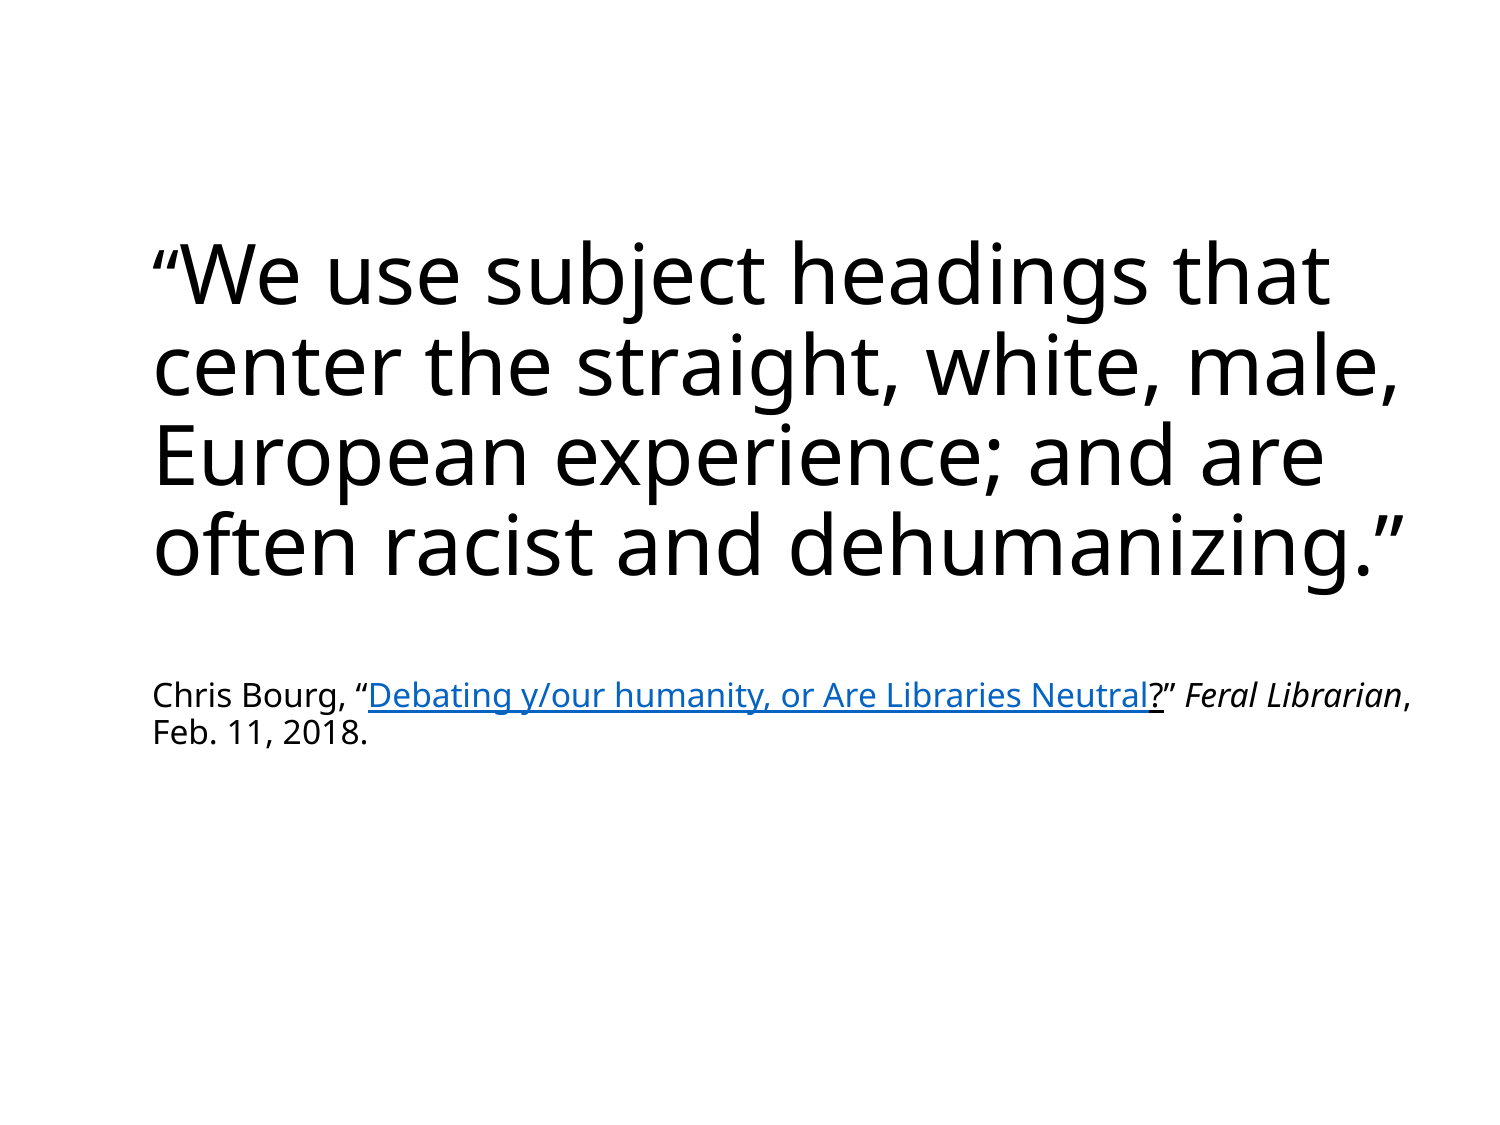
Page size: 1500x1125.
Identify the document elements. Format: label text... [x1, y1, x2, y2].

text_box “We use subject headings that center the straight, white, male, European experience; and are often racist and dehumanizing.” Chris Bourg, “Debating y/our humanity, or Are Libraries Neutral?” Feral Librarian, Feb. 11, 2018. [137, 224, 1432, 845]
